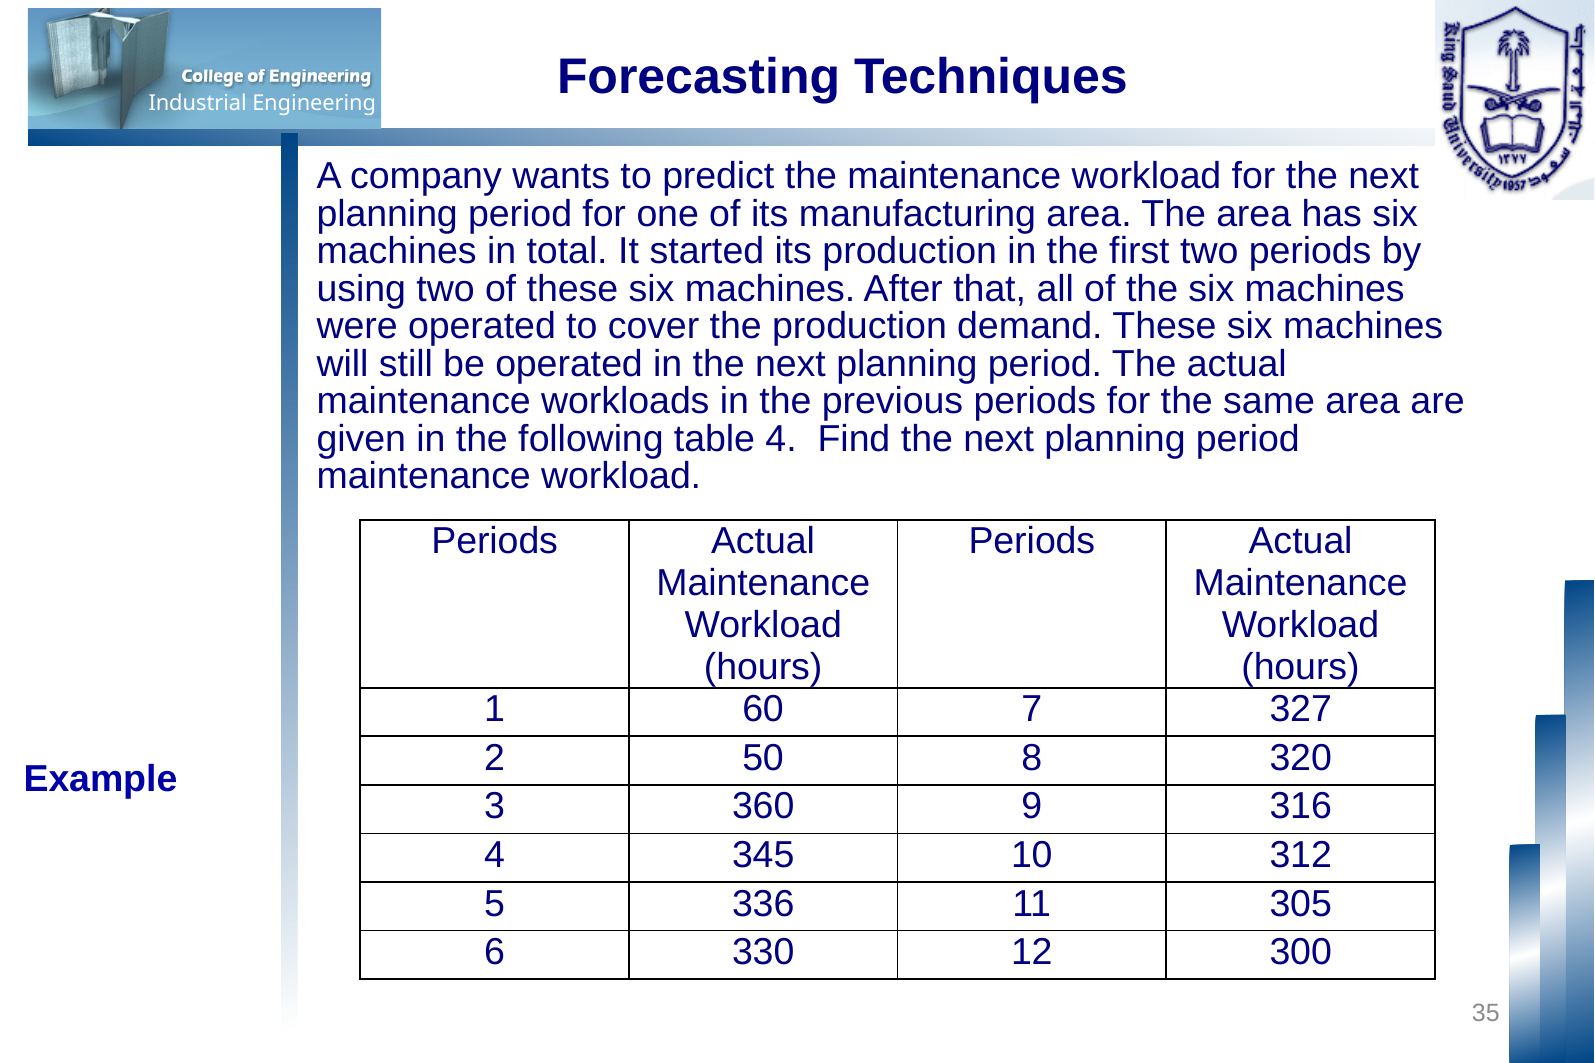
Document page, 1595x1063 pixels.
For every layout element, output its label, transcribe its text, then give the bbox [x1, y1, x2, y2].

text_box A company wants to predict the maintenance workload for the next planning period for one of its manufacturing area. The area has six machines in total. It started its production in the first two periods by using two of these six machines. After that, all of the six machines were operated to cover the production demand. These six machines will still be operated in the next planning period. The actual maintenance workloads in the previous periods for the same area are given in the following table 4. Find the next planning period maintenance workload. [316, 156, 1483, 520]
table_cell 327 [1167, 689, 1434, 735]
table_cell 316 [1167, 786, 1434, 833]
table_cell 6 [361, 931, 628, 978]
text_box [1535, 714, 1566, 1063]
text_box [28, 137, 281, 146]
text_box Example [23, 755, 282, 1000]
table_cell 300 [1167, 931, 1434, 978]
text_box [1564, 580, 1595, 1063]
table_cell 336 [630, 883, 897, 930]
text_box Forecasting Techniques [385, 26, 1398, 123]
picture [0, 0, 1595, 1063]
table_cell 320 [1167, 737, 1434, 784]
table_cell 11 [898, 883, 1165, 930]
table_header Periods [898, 521, 1165, 687]
table_cell 12 [898, 931, 1165, 978]
table_cell 60 [630, 689, 897, 735]
table_cell 8 [898, 737, 1165, 784]
table_cell 1 [361, 689, 628, 735]
table_header Actual Maintenance Workload (hours) [1167, 521, 1434, 687]
table_cell 3 [361, 786, 628, 833]
table_cell 10 [898, 834, 1165, 881]
table_cell 4 [361, 834, 628, 881]
text_box [281, 138, 298, 1034]
table_cell 360 [630, 786, 897, 833]
text_box [1509, 844, 1540, 1063]
table_cell 305 [1167, 883, 1434, 930]
table_cell 7 [898, 689, 1165, 735]
table_cell 312 [1167, 834, 1434, 881]
table_cell 2 [361, 737, 628, 784]
table_cell 50 [630, 737, 897, 784]
table_cell 345 [630, 834, 897, 881]
text_box [298, 128, 1429, 146]
slide_number 35 [1142, 985, 1509, 1042]
table_cell 5 [361, 883, 628, 930]
table_header Periods [361, 521, 628, 687]
table_header Actual Maintenance Workload (hours) [630, 521, 897, 687]
table_cell 330 [630, 931, 897, 978]
table_cell 9 [898, 786, 1165, 833]
